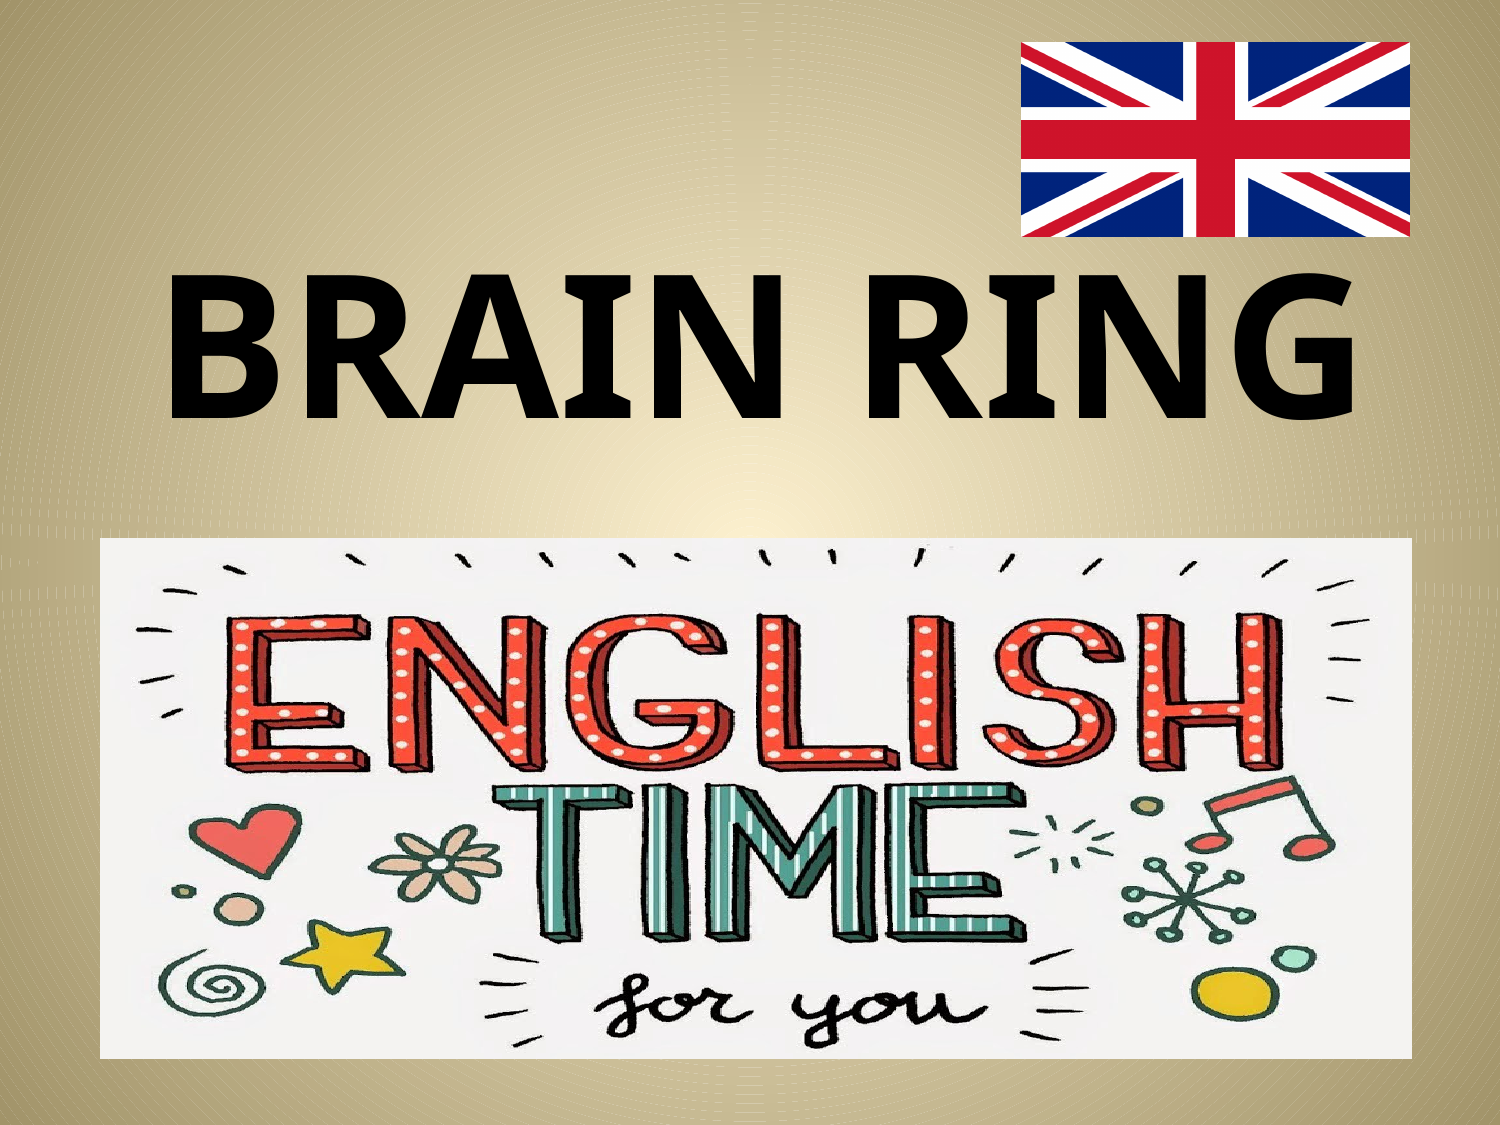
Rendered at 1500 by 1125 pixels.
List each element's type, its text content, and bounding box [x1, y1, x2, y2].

picture [100, 538, 1412, 1059]
title BRAIN RING [76, 160, 1447, 516]
picture [1021, 42, 1410, 237]
